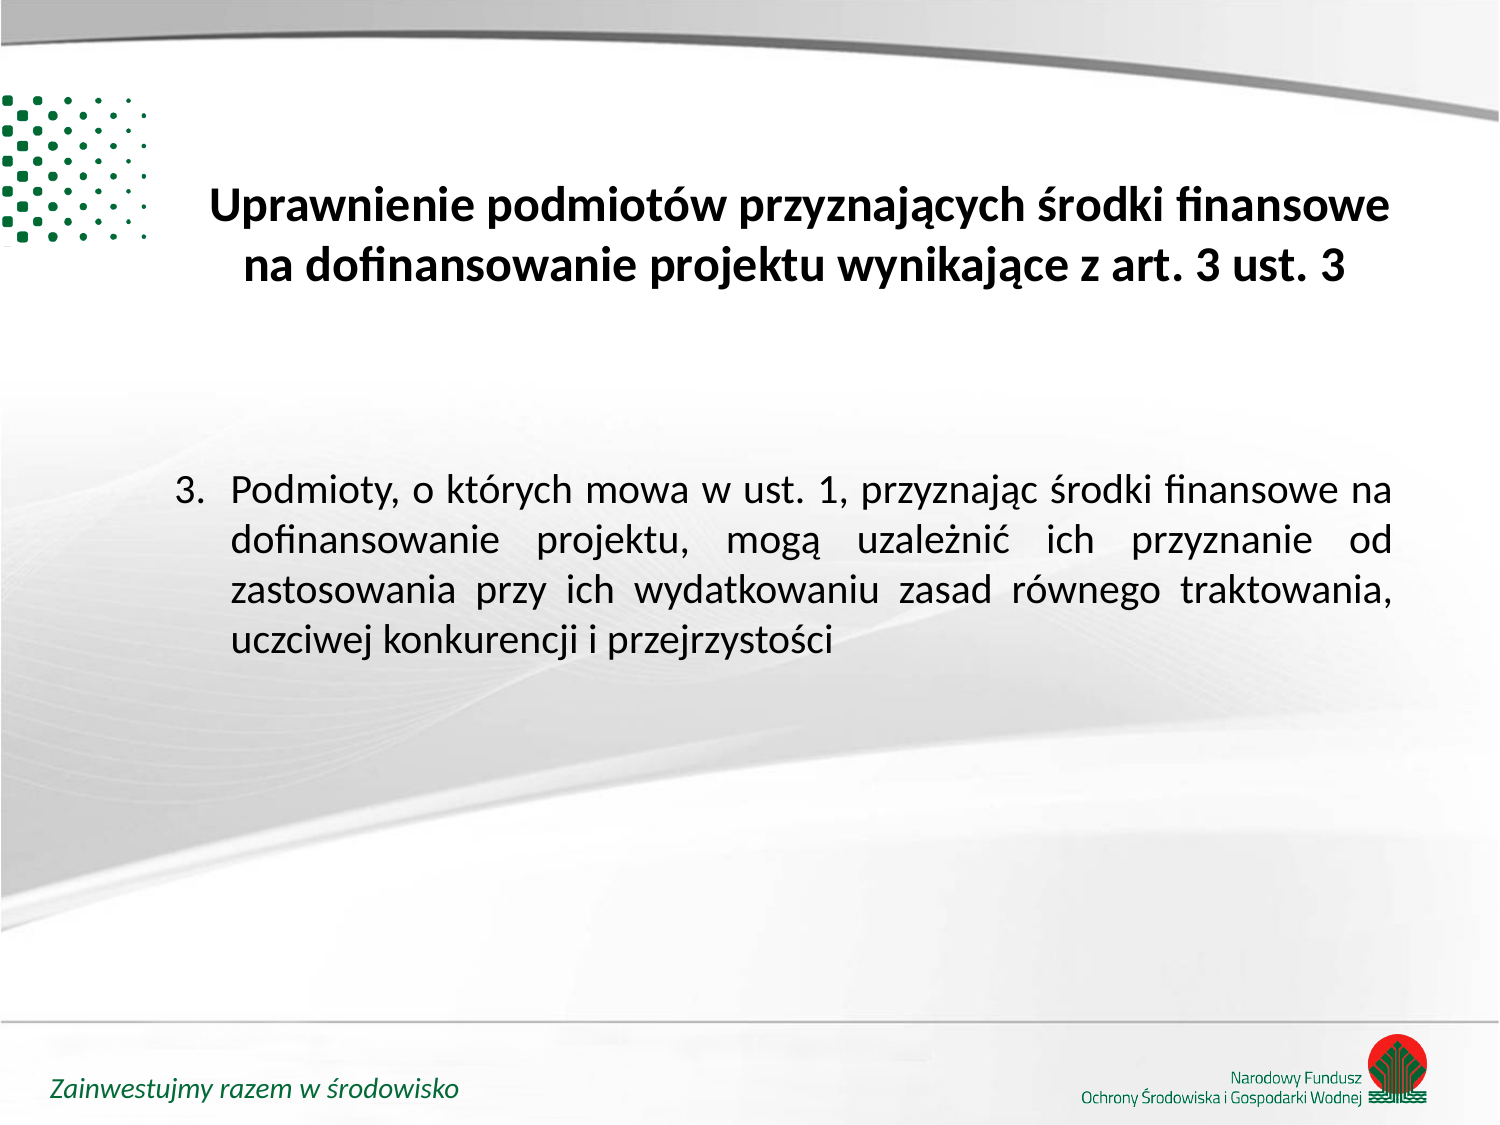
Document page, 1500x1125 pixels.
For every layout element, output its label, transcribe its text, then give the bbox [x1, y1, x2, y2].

list 3. Podmioty, o których mowa w ust. 1, przyznając środki finansowe na dofinansowanie projektu, mogą uzależnić ich przyznanie od zastosowania przy ich wydatkowaniu zasad równego traktowania, uczciwej konkurencji i przejrzystości [159, 338, 1409, 740]
picture [0, 0, 1499, 1125]
title Uprawnienie podmiotów przyznających środki finansowe na dofinansowanie projektu wynikające z art. 3 ust. 3 [175, 137, 1425, 325]
